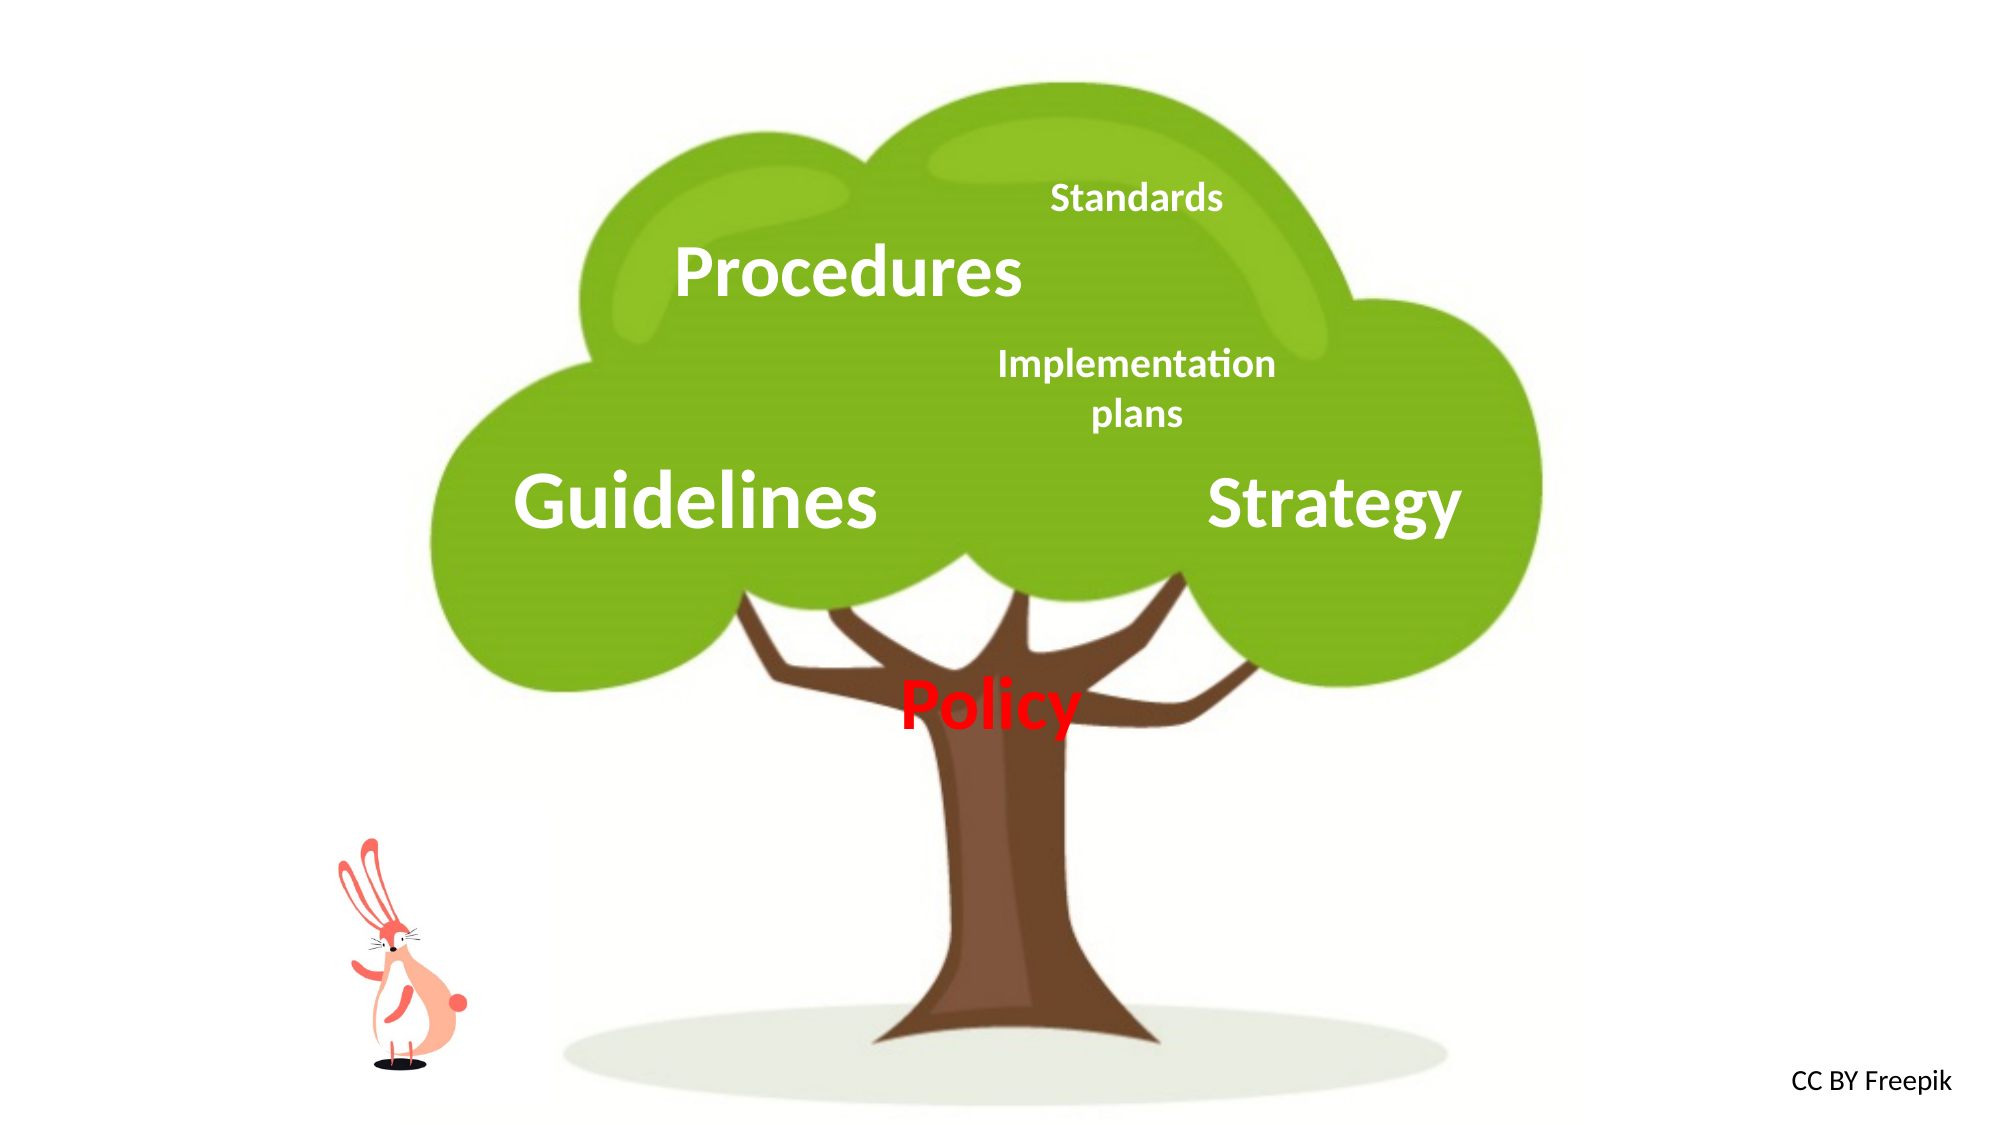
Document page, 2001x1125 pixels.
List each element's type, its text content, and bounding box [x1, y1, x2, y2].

text_box CC BY Freepik [1776, 1053, 2000, 1104]
picture [252, 52, 1582, 1125]
